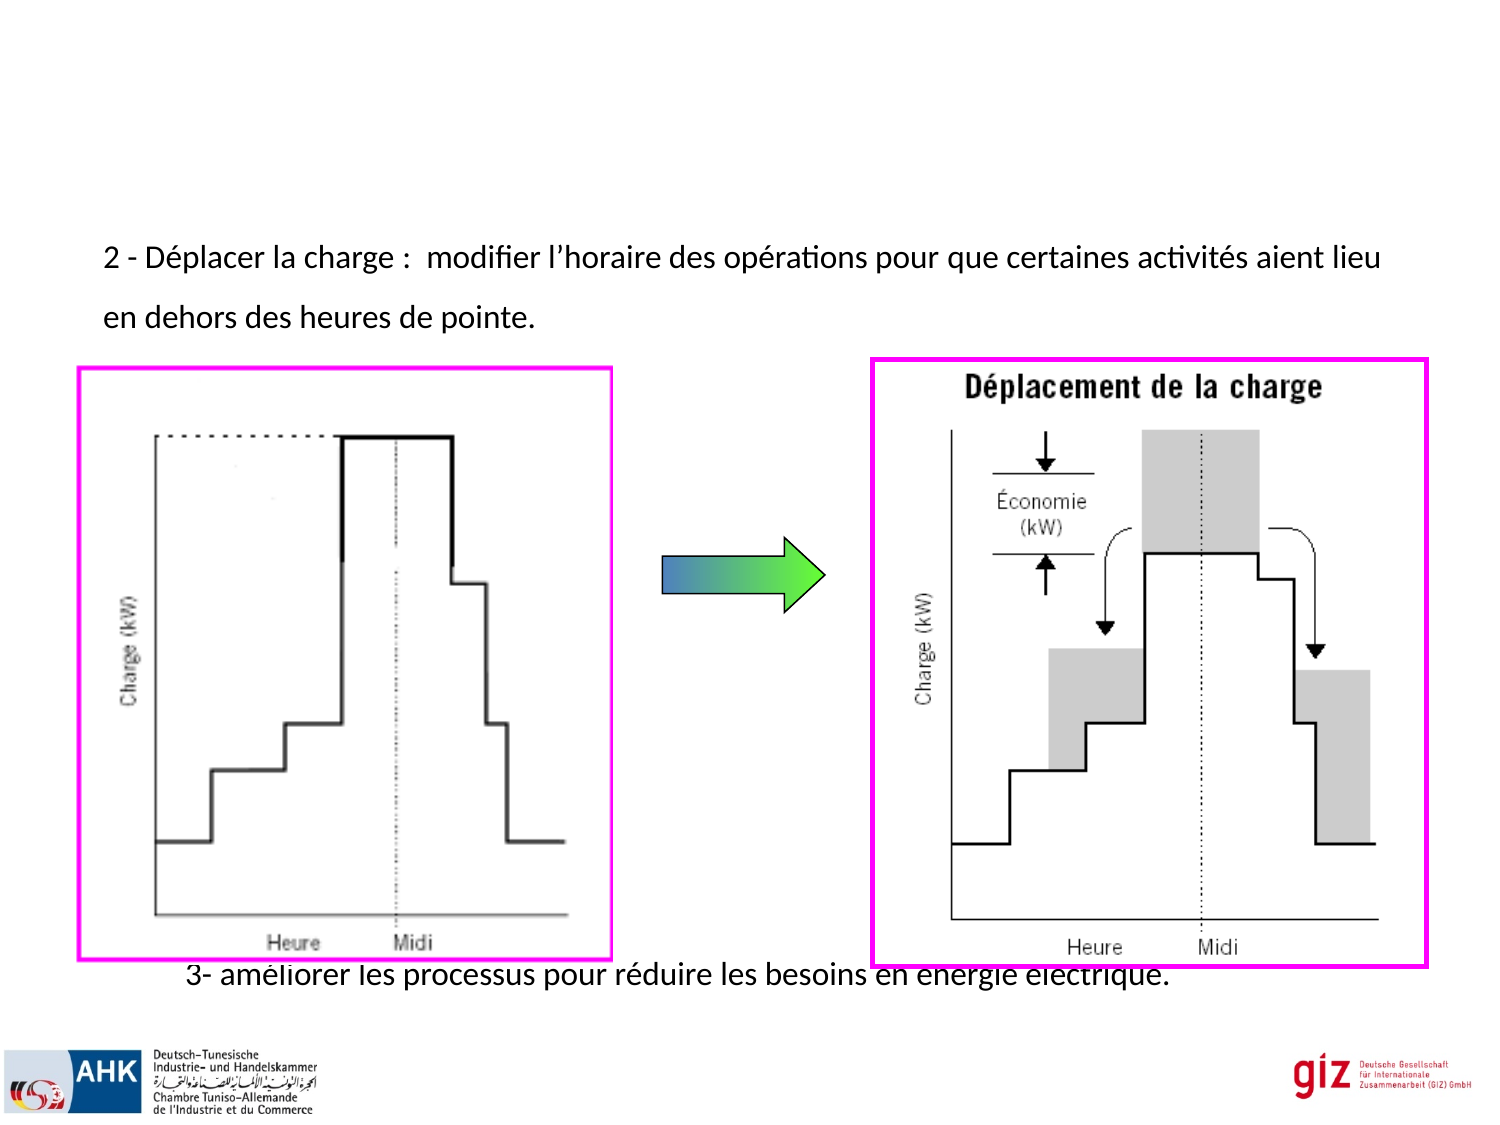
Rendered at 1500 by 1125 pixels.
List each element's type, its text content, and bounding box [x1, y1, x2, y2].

picture [3, 1049, 317, 1114]
picture [874, 361, 1425, 965]
picture [1275, 1031, 1500, 1125]
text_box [74, 363, 613, 965]
text_box 2 - Déplacer la charge : modifier l’horaire des opérations pour que certaines activités aient lieu en dehors des heures de pointe. [88, 208, 1439, 343]
text_box [662, 537, 825, 613]
text_box 3- améliorer les processus pour réduire les besoins en énergie électrique. [170, 944, 1187, 1000]
